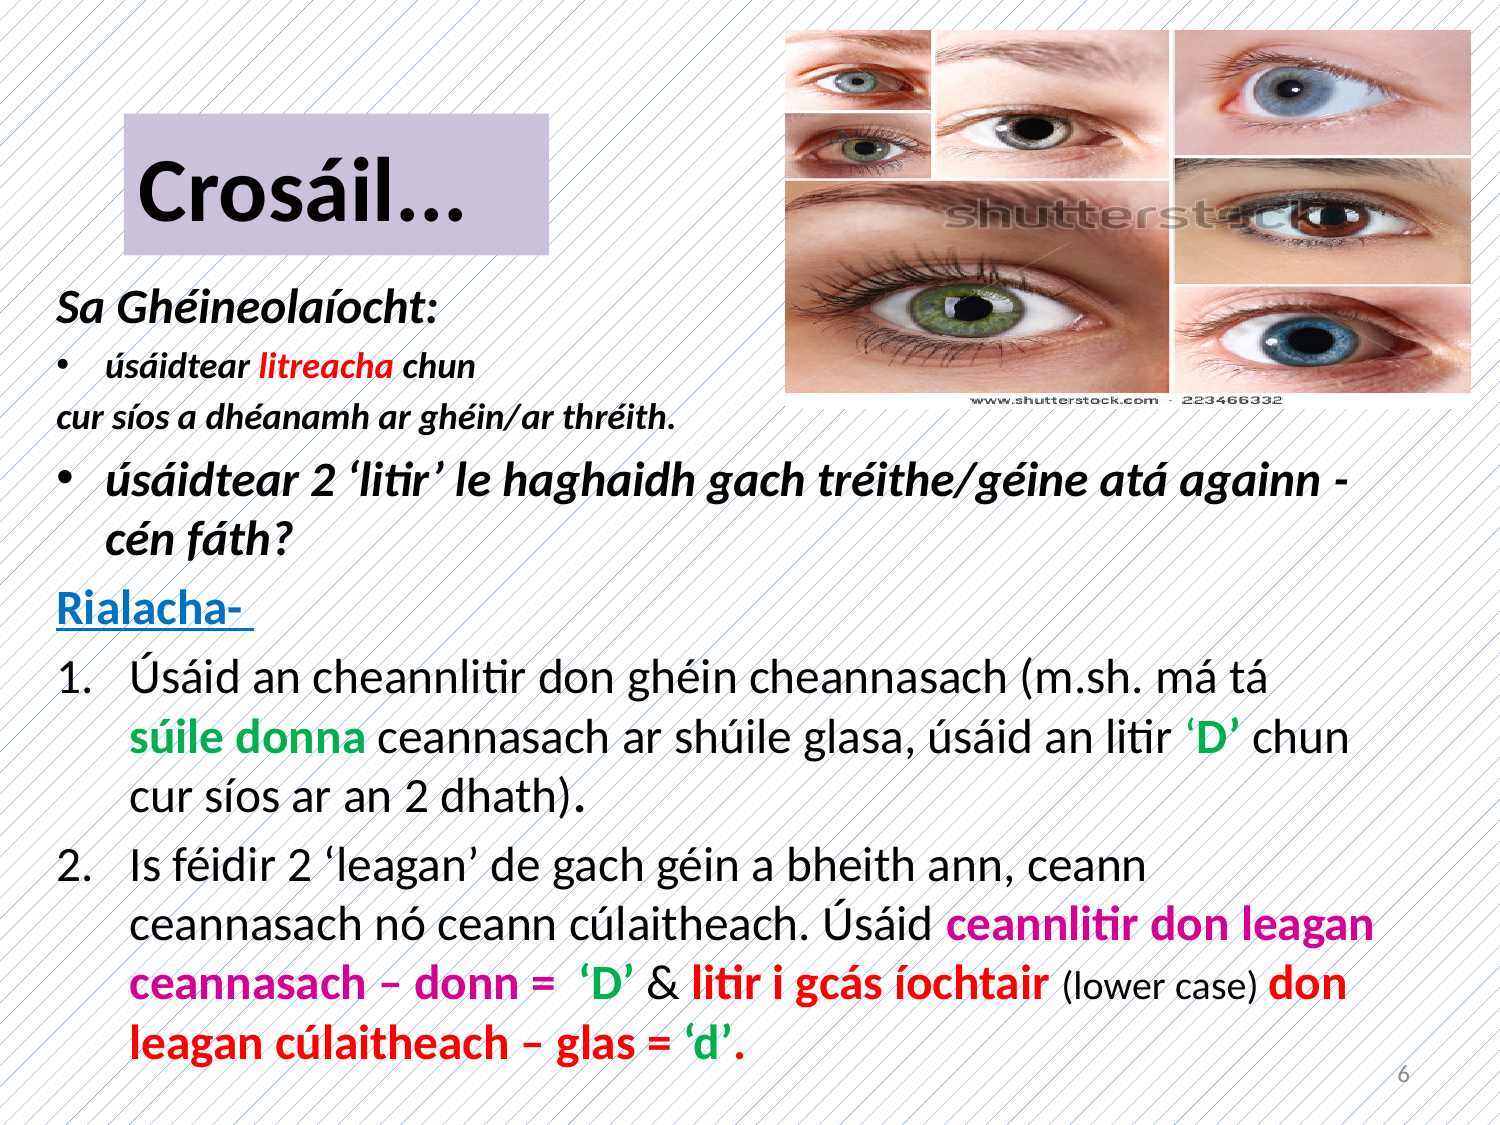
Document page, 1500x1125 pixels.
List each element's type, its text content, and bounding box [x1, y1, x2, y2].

picture [785, 30, 1471, 410]
title Crosáil... [123, 113, 550, 256]
list Sa Ghéineolaíocht: úsáidtear litreacha chun cur síos a dhéanamh ar ghéin/ar thréith. úsáidtear 2 ‘litir’ le haghaidh gach tréithe/géine atá againn - cén fáth? Rialacha- Úsáid an cheannlitir don ghéin cheannasach (m.sh. má tá súile donna ceannasach ar shúile glasa, úsáid an litir ‘D’ chun cur síos ar an 2 dhath). Is féidir 2 ‘leagan’ de gach géin a bheith ann, ceann ceannasach nó ceann cúlaitheach. Úsáid ceannlitir don leagan ceannasach – donn = ‘D’ & litir i gcás íochtair (lower case) don leagan cúlaitheach – glas = ‘d’. [41, 267, 1392, 1083]
slide_number 6 [1074, 1042, 1425, 1103]
